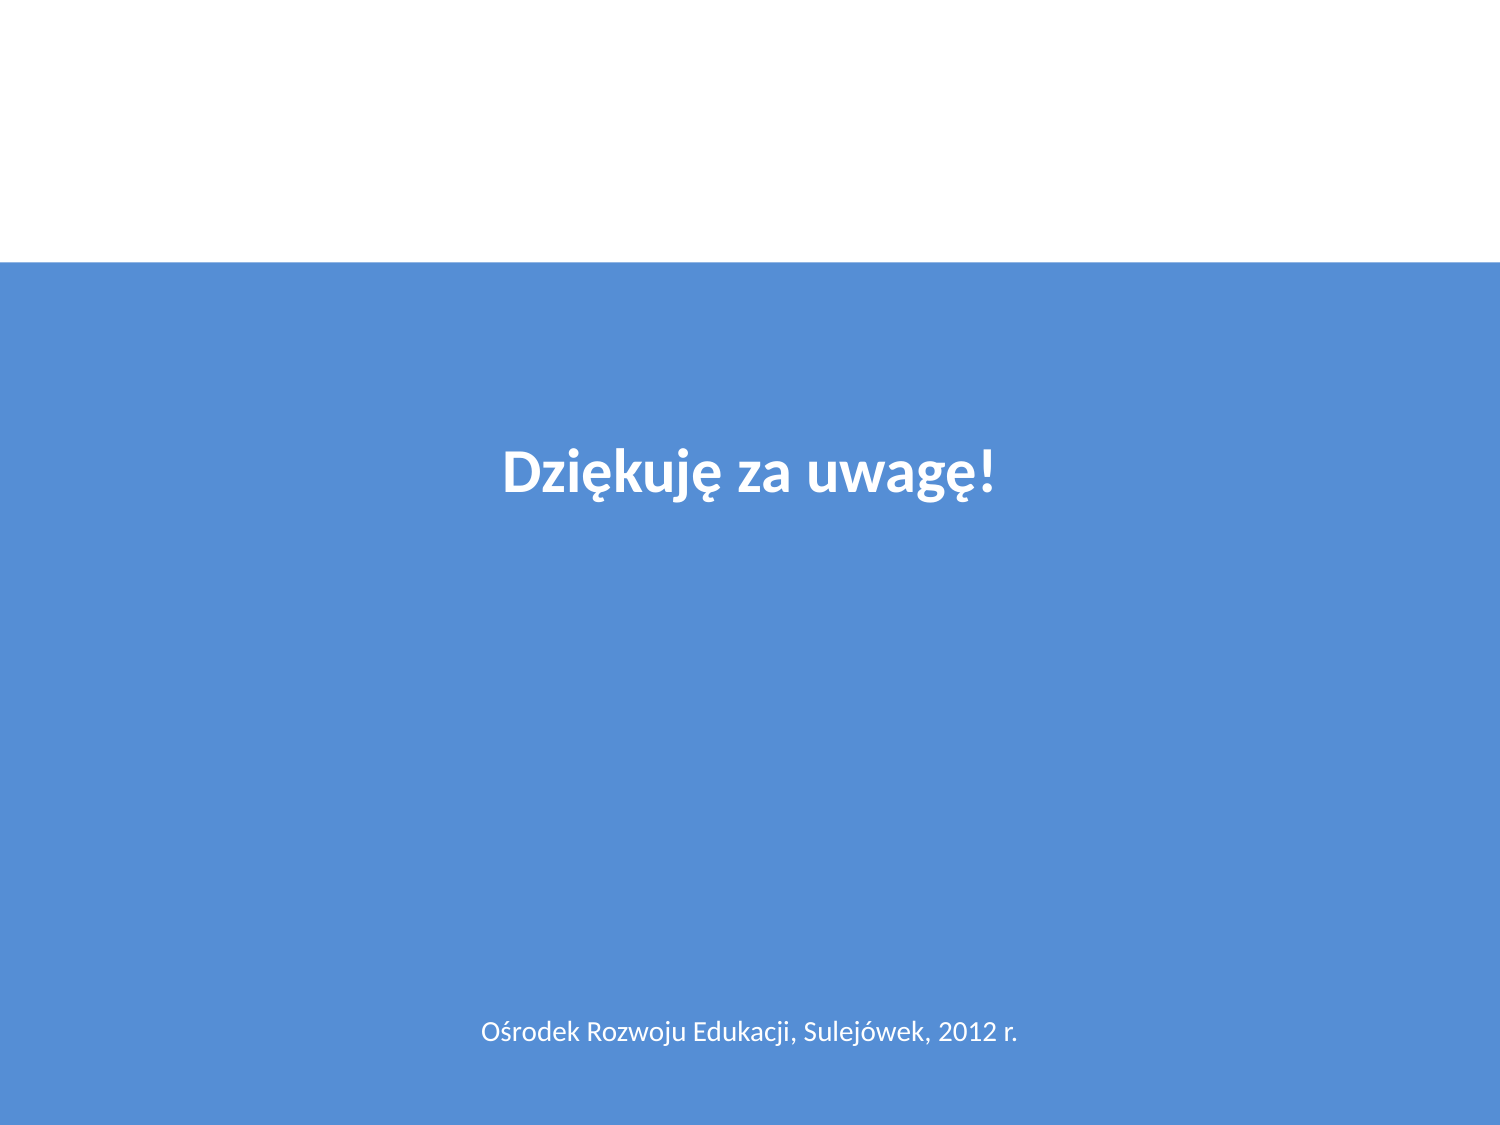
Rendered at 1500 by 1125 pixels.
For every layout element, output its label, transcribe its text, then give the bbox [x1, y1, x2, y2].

list Dziękuję za uwagę! Ośrodek Rozwoju Edukacji, Sulejówek, 2012 r. [0, 262, 1500, 1125]
